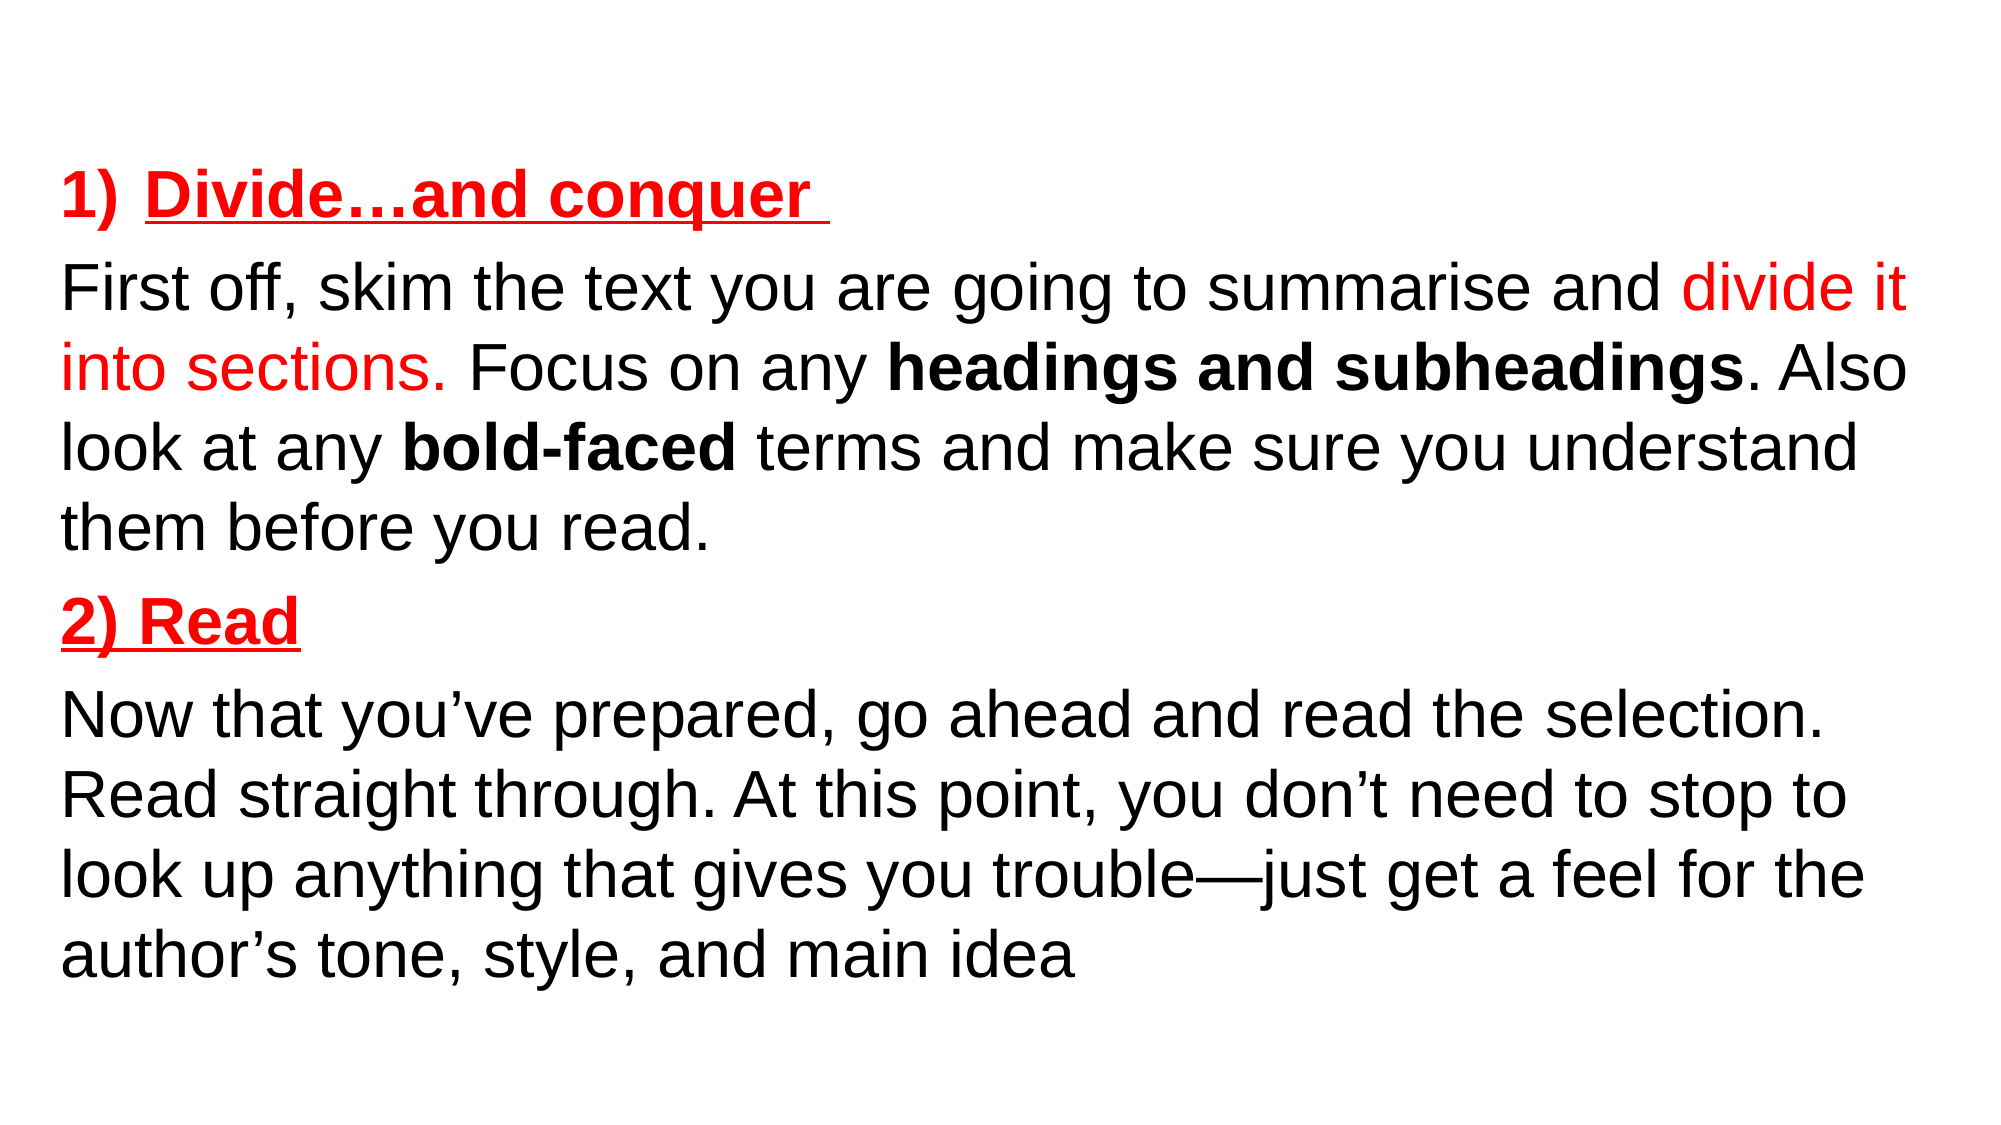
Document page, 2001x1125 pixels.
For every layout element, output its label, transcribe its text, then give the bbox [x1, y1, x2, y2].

list Divide…and conquer First off, skim the text you are going to summarise and divide it into sections. Focus on any headings and subheadings. Also look at any bold-faced terms and make sure you understand them before you read. 2) Read Now that you’ve prepared, go ahead and read the selection. Read straight through. At this point, you don’t need to stop to look up anything that gives you trouble—just get a feel for the author’s tone, style, and main idea [45, 49, 1938, 1097]
